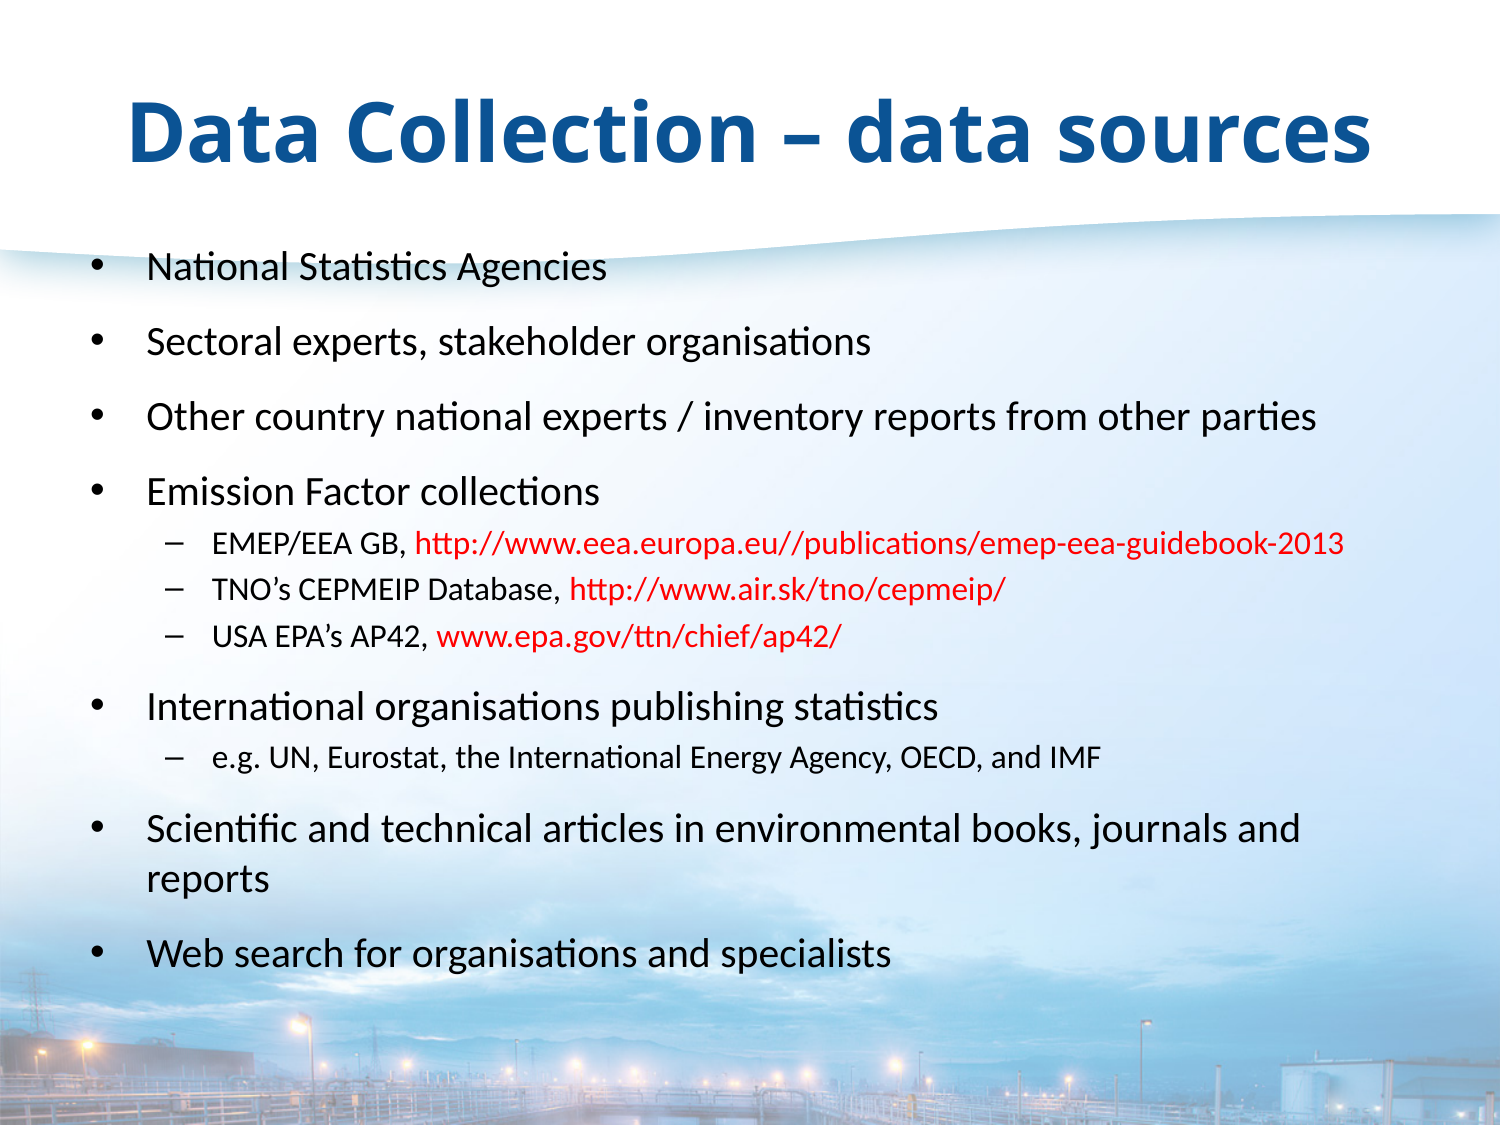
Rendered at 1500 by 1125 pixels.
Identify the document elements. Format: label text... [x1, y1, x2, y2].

list National Statistics Agencies Sectoral experts, stakeholder organisations Other country national experts / inventory reports from other parties Emission Factor collections EMEP/EEA GB, http://www.eea.europa.eu//publications/emep-eea-guidebook-2013 TNO’s CEPMEIP Database, http://www.air.sk/tno/cepmeip/ USA EPA’s AP42, www.epa.gov/ttn/chief/ap42/ International organisations publishing statistics e.g. UN, Eurostat, the International Energy Agency, OECD, and IMF Scientific and technical articles in environmental books, journals and reports Web search for organisations and specialists [75, 231, 1425, 1094]
picture [0, 215, 1500, 1125]
title Data Collection – data sources [75, 45, 1425, 231]
